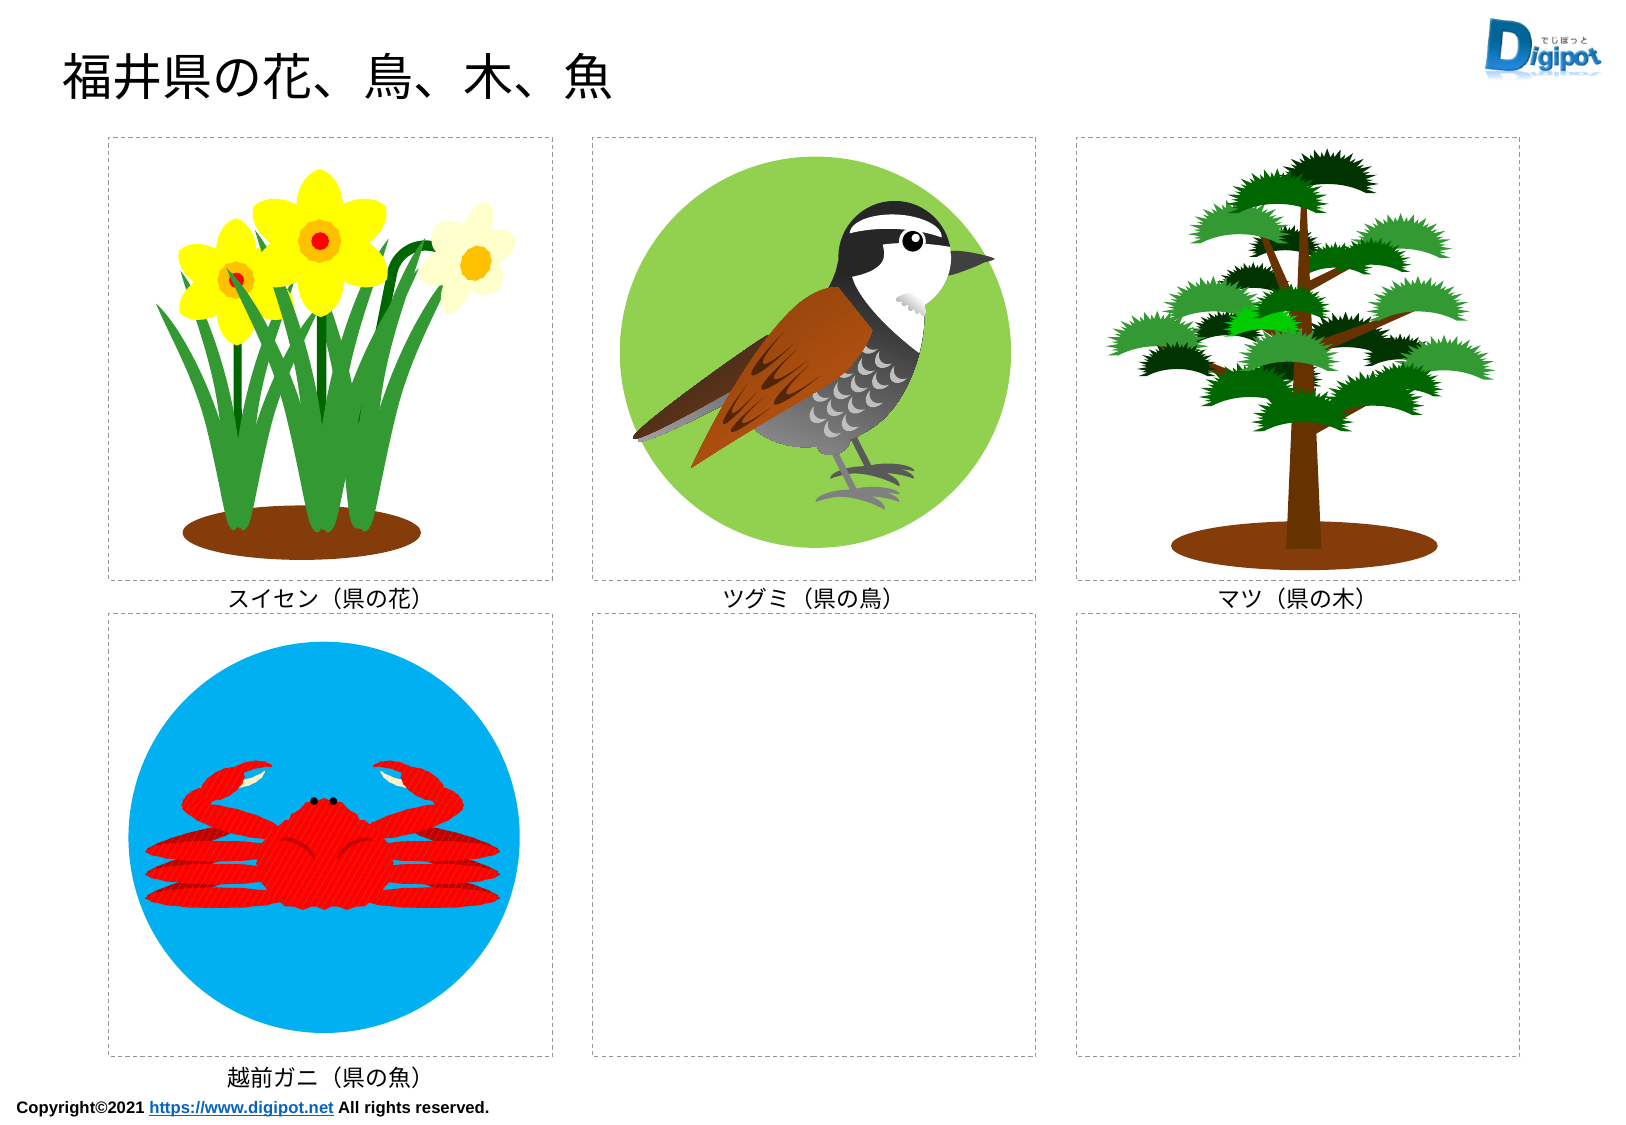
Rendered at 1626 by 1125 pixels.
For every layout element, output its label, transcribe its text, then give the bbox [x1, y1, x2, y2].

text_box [128, 641, 520, 1033]
text_box マツ（県の木） [1071, 577, 1525, 620]
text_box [619, 156, 1011, 548]
text_box ツグミ（県の鳥） [587, 577, 1041, 620]
text_box スイセン（県の花） [104, 577, 558, 620]
text_box 福井県の花、鳥、木、魚 [48, 38, 628, 113]
text_box 越前ガニ（県の魚） [104, 1056, 558, 1099]
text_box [1105, 148, 1496, 571]
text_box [173, 169, 522, 560]
picture [1485, 18, 1602, 82]
